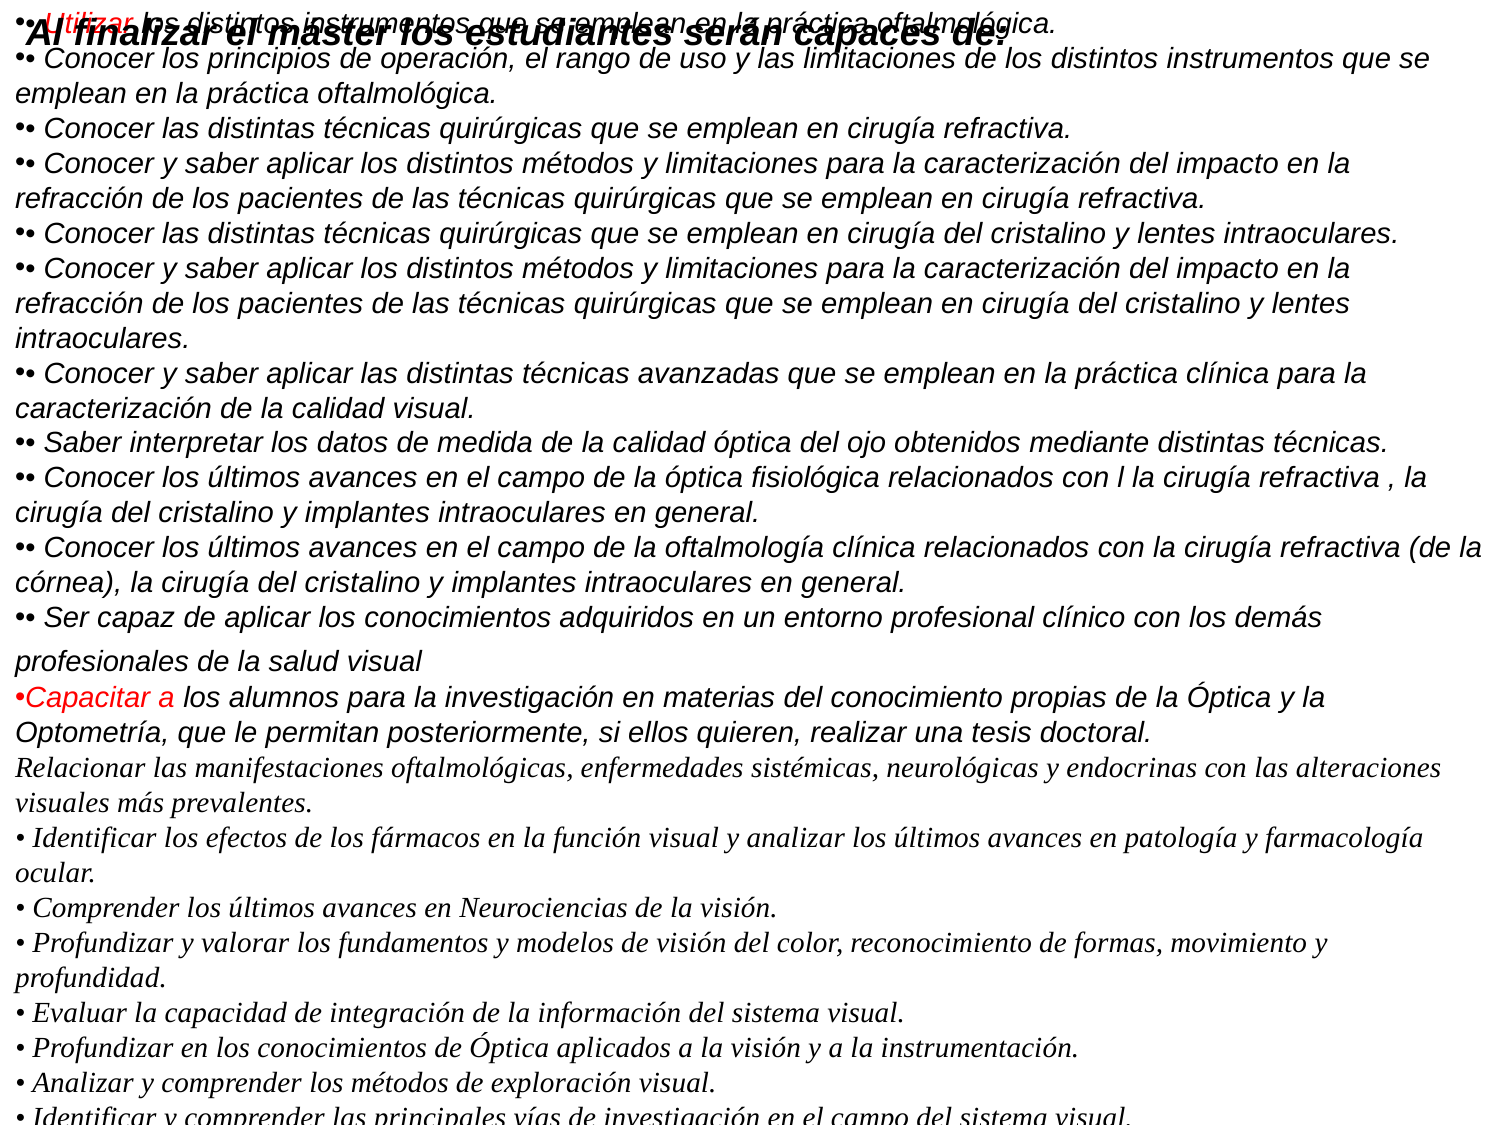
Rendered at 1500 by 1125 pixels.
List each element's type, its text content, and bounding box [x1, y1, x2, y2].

text_box Al finalizar el máster los estudiantes serán capaces de: [10, 0, 1025, 61]
text_box • Utilizar los distintos instrumentos que se emplean en la práctica oftalmológica. • Conocer los principios de operación, el rango de uso y las limitaciones de los distintos instrumentos que se emplean en la práctica oftalmológica. • Conocer las distintas técnicas quirúrgicas que se emplean en cirugía refractiva. • Conocer y saber aplicar los distintos métodos y limitaciones para la caracterización del impacto en la refracción de los pacientes de las técnicas quirúrgicas que se emplean en cirugía refractiva. • Conocer las distintas técnicas quirúrgicas que se emplean en cirugía del cristalino y lentes intraoculares. • Conocer y saber aplicar los distintos métodos y limitaciones para la caracterización del impacto en la refracción de los pacientes de las técnicas quirúrgicas que se emplean en cirugía del cristalino y lentes intraoculares. • Conocer y saber aplicar las distintas técnicas avanzadas que se emplean en la práctica clínica para la caracterización de la calidad visual. • Saber interpretar los datos de medida de la calidad óptica del ojo obtenidos mediante distintas técnicas. • Conocer los últimos avances en el campo de la óptica fisiológica relacionados con l la cirugía refractiva , la cirugía del cristalino y implantes intraoculares en general. • Conocer los últimos avances en el campo de la oftalmología clínica relacionados con la cirugía refractiva (de la córnea), la cirugía del cristalino y implantes intraoculares en general. • Ser capaz de aplicar los conocimientos adquiridos en un entorno profesional clínico con los demás profesionales de la salud visual Capacitar a los alumnos para la investigación en materias del conocimiento propias de la Óptica y la Optometría, que le permitan posteriormente, si ellos quieren, realizar una tesis doctoral. Relacionar las manifestaciones oftalmológicas, enfermedades sistémicas, neurológicas y endocrinas con las alteraciones visuales más prevalentes. • Identificar los efectos de los fármacos en la función visual y analizar los últimos avances en patología y farmacología ocular. • Comprender los últimos avances en Neurociencias de la visión. • Profundizar y valorar los fundamentos y modelos de visión del color, reconocimiento de formas, movimiento y profundidad. • Evaluar la capacidad de integración de la información del sistema visual. • Profundizar en los conocimientos de Óptica aplicados a la visión y a la instrumentación. • Analizar y comprender los métodos de exploración visual. • Identificar y comprender las principales vías de investigación en el campo del sistema visual. • Conocer las principales herramientas inherentes a la investigación [0, 0, 1500, 1125]
